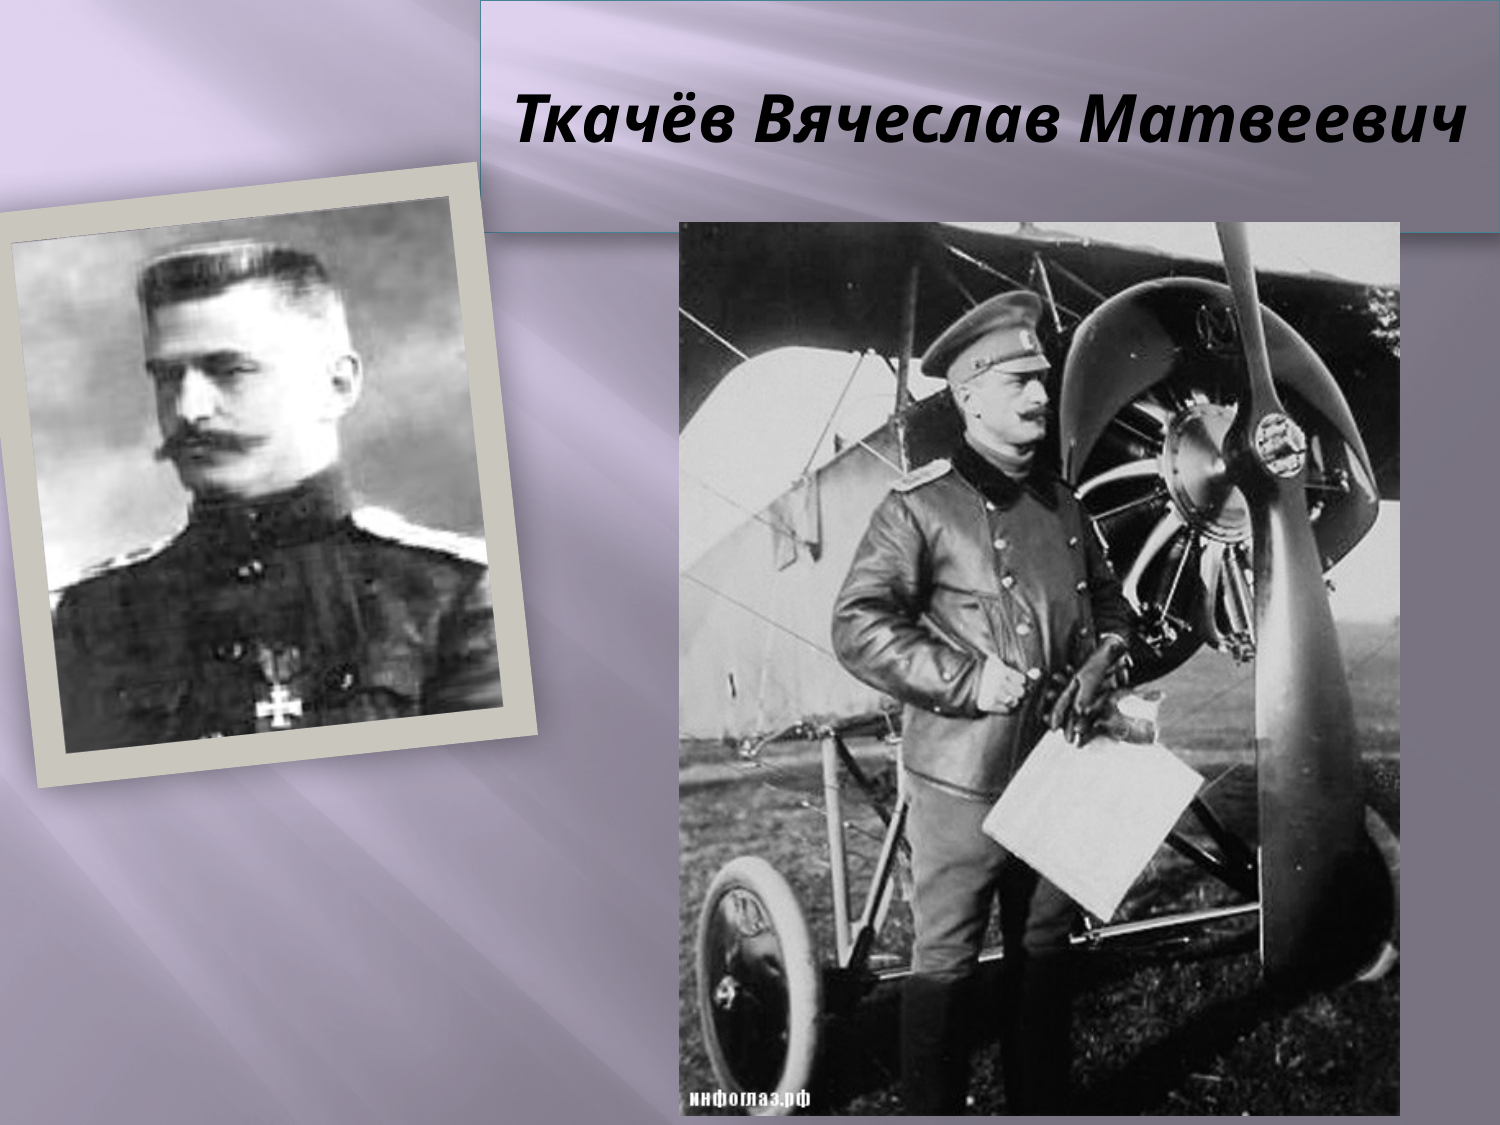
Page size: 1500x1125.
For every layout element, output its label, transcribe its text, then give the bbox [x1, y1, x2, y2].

title Ткачёв Вячеслав Матвеевич [480, 0, 1500, 233]
picture [12, 198, 502, 753]
picture [678, 222, 1400, 1116]
